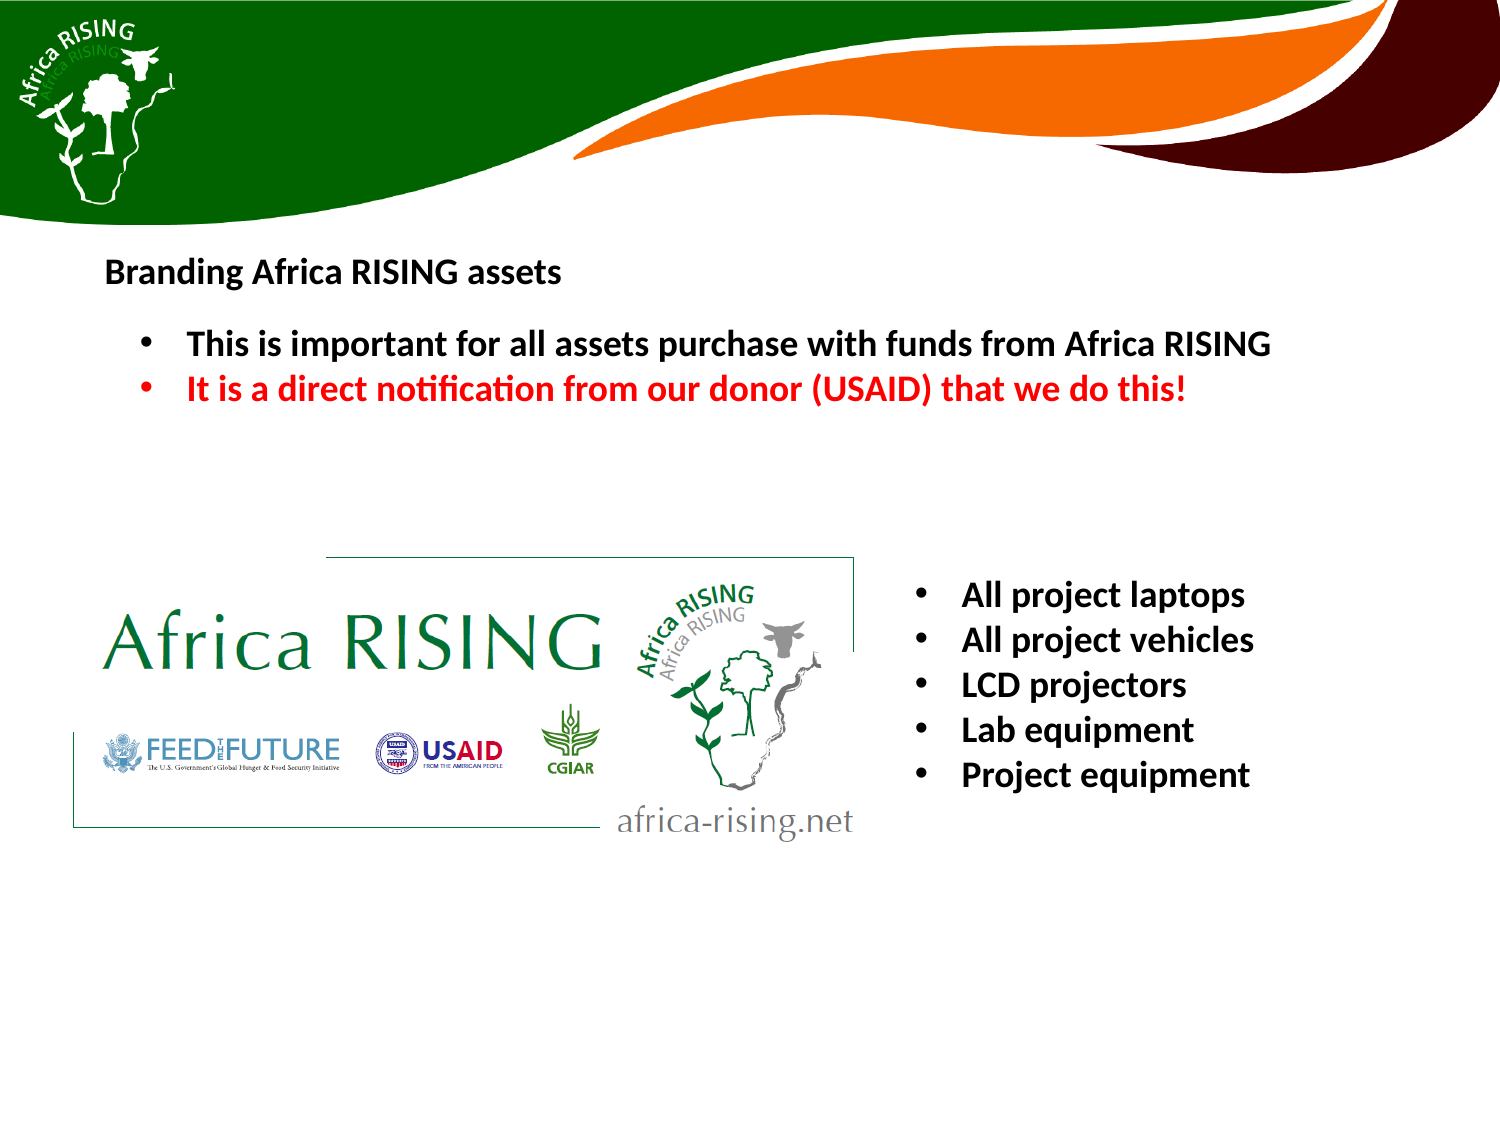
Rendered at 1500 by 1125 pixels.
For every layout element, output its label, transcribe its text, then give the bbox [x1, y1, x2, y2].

picture [62, 537, 867, 864]
text_box Branding Africa RISING assets [89, 239, 578, 300]
text_box This is important for all assets purchase with funds from Africa RISING It is a direct notification from our donor (USAID) that we do this! [124, 311, 1388, 417]
text_box All project laptops All project vehicles LCD projectors Lab equipment Project equipment [900, 562, 1463, 803]
picture [0, 0, 1500, 226]
